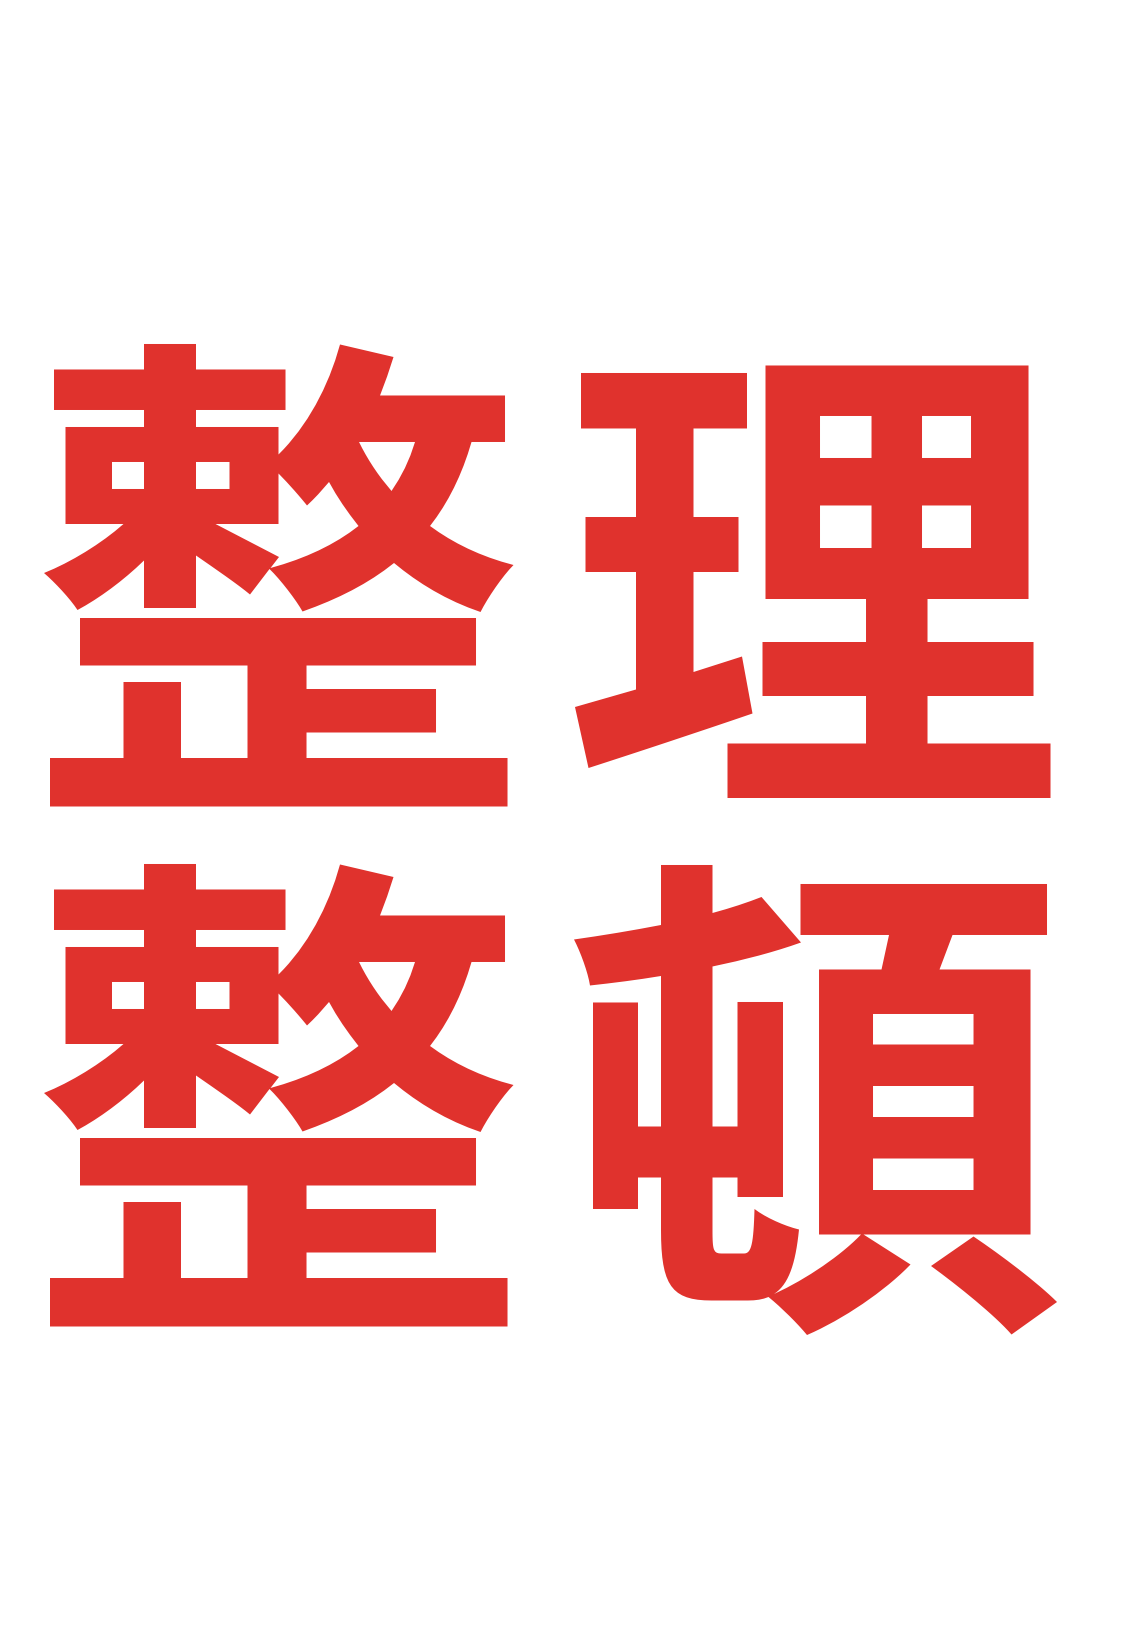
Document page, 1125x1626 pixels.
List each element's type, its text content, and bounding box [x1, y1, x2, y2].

text_box 整 [0, 782, 506, 1398]
text_box 理 [506, 262, 1121, 782]
text_box 頓 [506, 782, 1121, 1398]
text_box 整 [0, 262, 506, 782]
